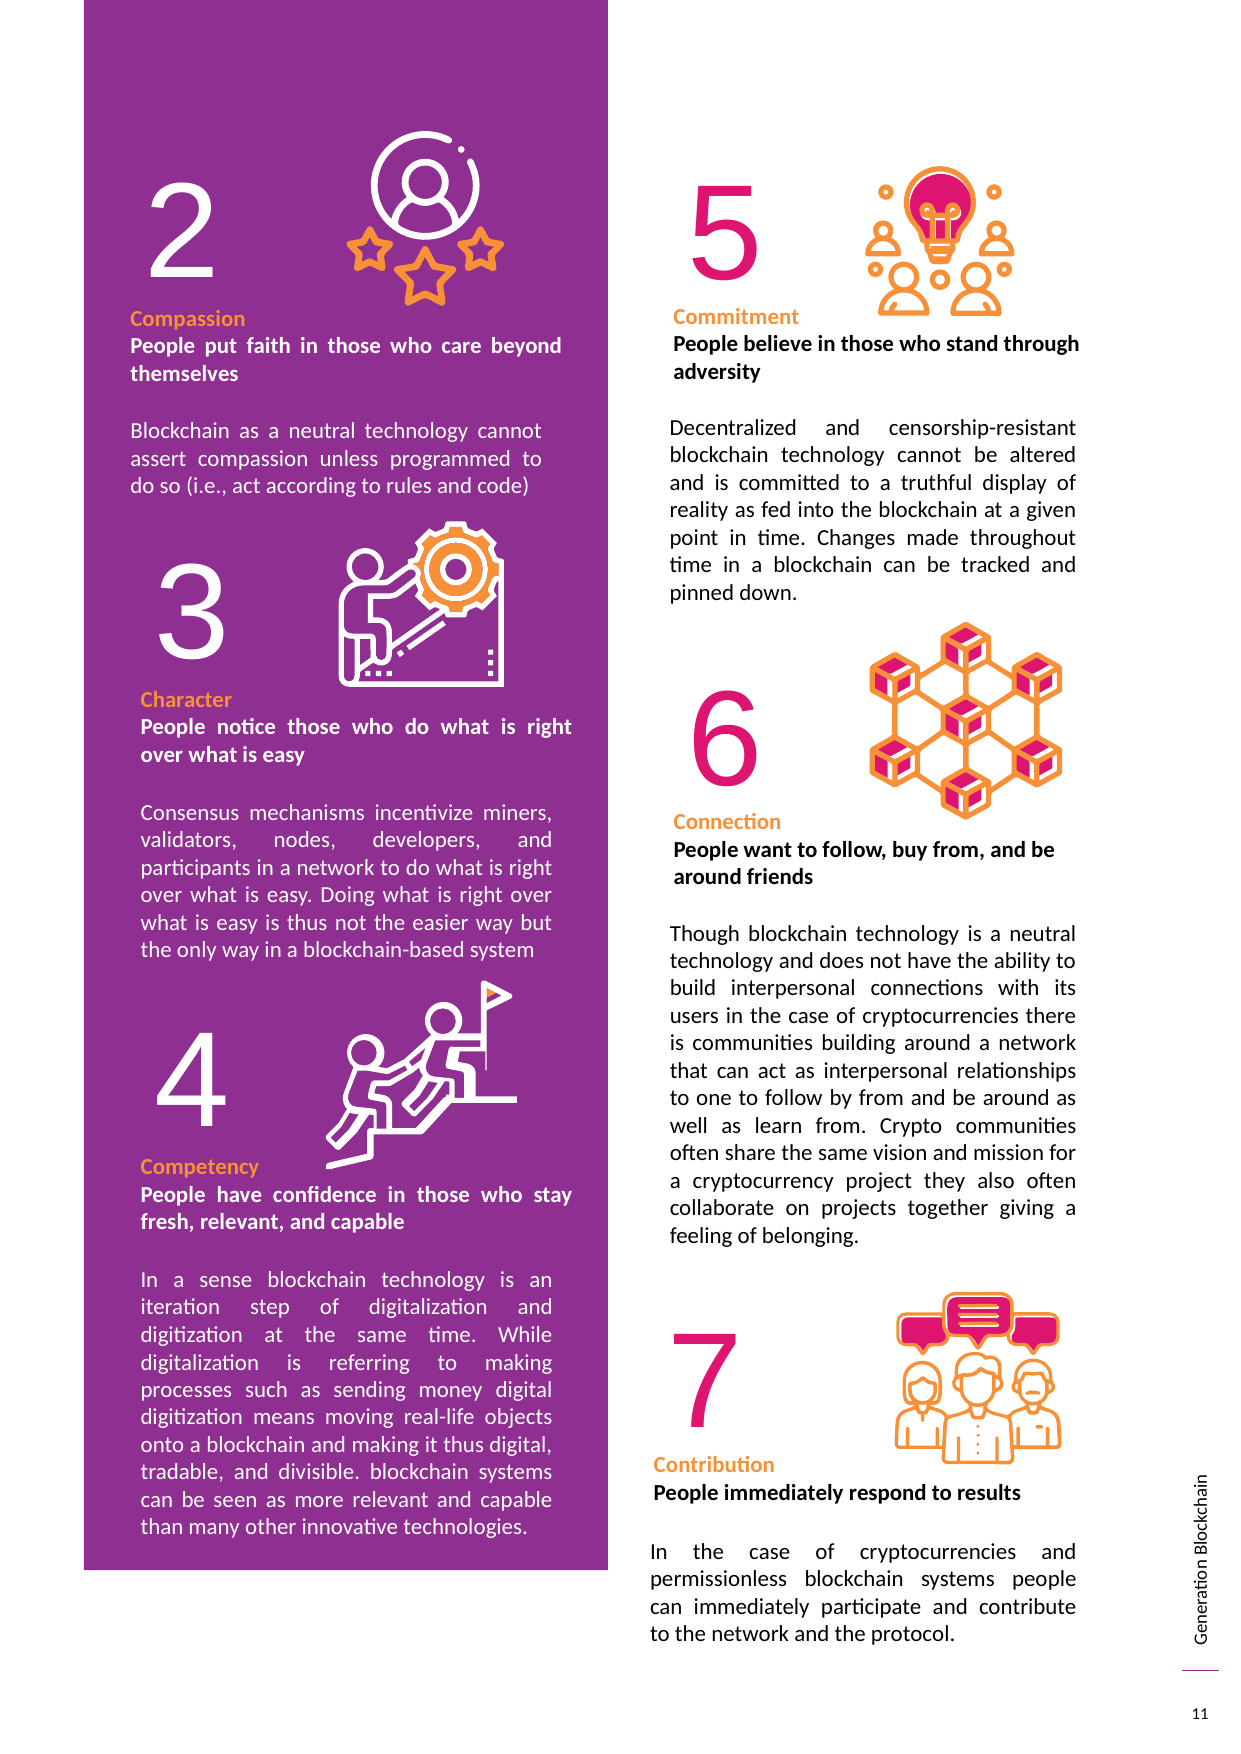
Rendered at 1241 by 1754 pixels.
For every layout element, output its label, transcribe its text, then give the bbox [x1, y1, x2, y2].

text_box Character People notice those who do what is right over what is easy [125, 677, 588, 781]
text_box Contribution People immediately respond to results [639, 1442, 1101, 1546]
text_box In the case of cryptocurrencies and permissionless blockchain systems people can immediately participate and contribute to the network and the protocol. [635, 1529, 1092, 1656]
text_box Connection People want to follow, buy from, and be around friends [658, 799, 1121, 903]
text_box Compassion People put faith in those who care beyond themselves [115, 295, 578, 399]
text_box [325, 980, 517, 1170]
text_box 6 [673, 642, 781, 820]
text_box 2 [129, 134, 238, 313]
text_box Competency People have confidence in those who stay fresh, relevant, and capable [125, 1144, 588, 1248]
text_box 5 [672, 136, 781, 314]
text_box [865, 166, 1015, 316]
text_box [869, 621, 1063, 820]
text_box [894, 1291, 1062, 1465]
slide_number 11 [1169, 1674, 1231, 1751]
text_box Blockchain as a neutral technology cannot assert compassion unless programmed to do so (i.e., act according to rules and code) [115, 408, 558, 512]
text_box Decentralized and censorship-resistant blockchain technology cannot be altered and is committed to a truthful display of reality as fed into the blockchain at a given point in time. Changes made throughout time in a blockchain can be tracked and pinned down. [654, 405, 1092, 560]
text_box 3 [140, 516, 248, 694]
text_box 7 [653, 1285, 761, 1463]
text_box Commitment People believe in those who stand through adversity [658, 293, 1121, 397]
text_box Consensus mechanisms incentivize miners, validators, nodes, developers, and participants in a network to do what is right over what is easy. Doing what is right over what is easy is thus not the easier way but the only way in a blockchain-based system [125, 789, 568, 893]
text_box Though blockchain technology is a neutral technology and does not have the ability to build interpersonal connections with its users in the case of cryptocurrencies there is communities building around a network that can act as interpersonal relationships to one to follow by from and be around as well as learn from. Crypto communities often share the same vision and mission for a cryptocurrency project they also often collaborate on projects together giving a feeling of belonging. [655, 910, 1092, 1226]
text_box 4 [140, 983, 248, 1161]
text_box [338, 521, 505, 687]
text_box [346, 131, 505, 306]
text_box In a sense blockchain technology is an iteration step of digitalization and digitization at the same time. While digitalization is referring to making processes such as sending money digital digitization means moving real-life objects onto a blockchain and making it thus digital, tradable, and divisible. blockchain systems can be seen as more relevant and capable than many other innovative technologies. [125, 1257, 568, 1361]
